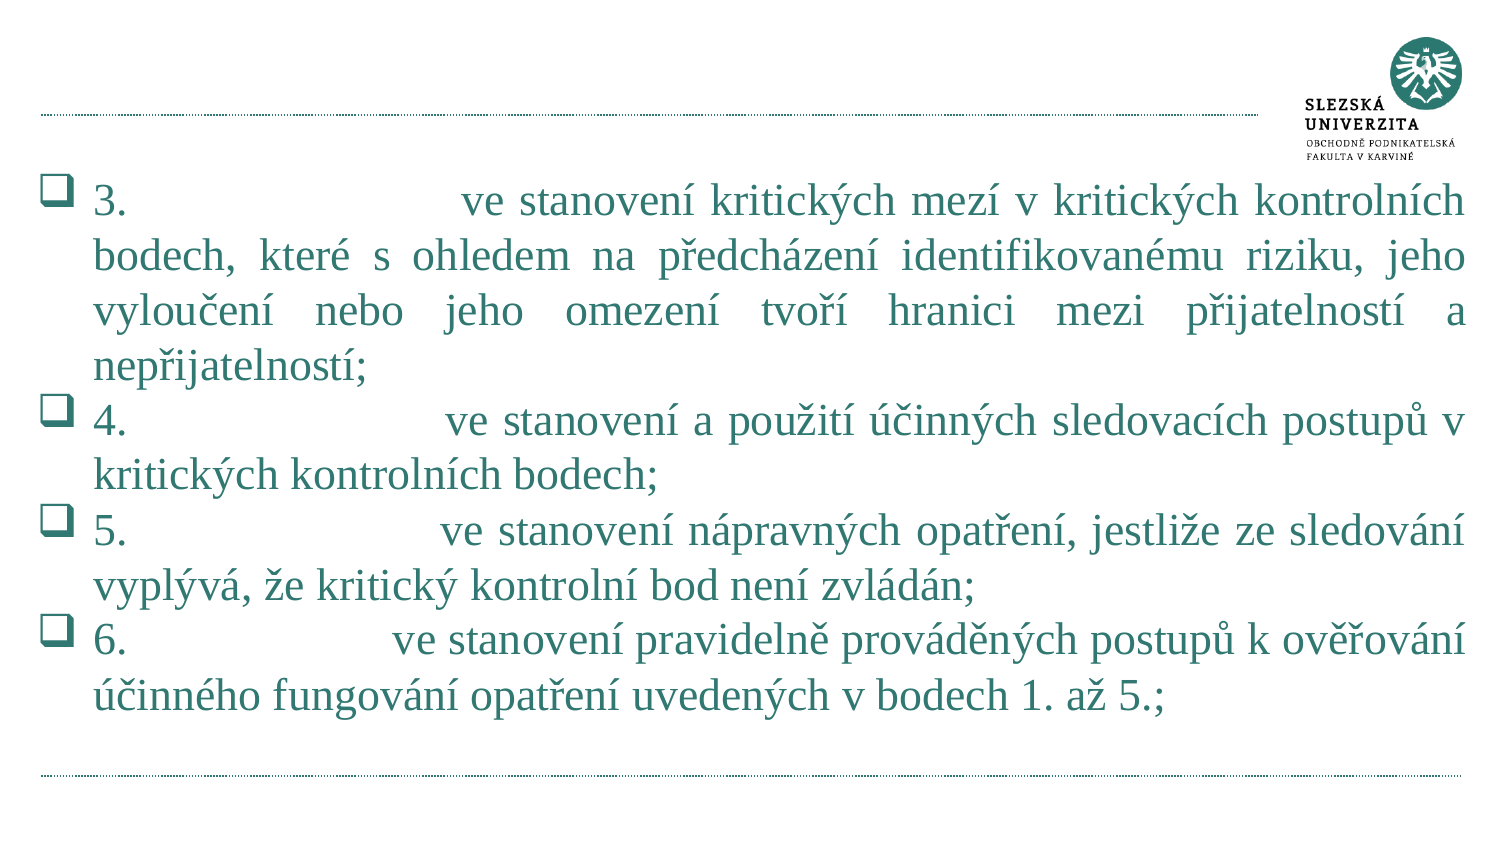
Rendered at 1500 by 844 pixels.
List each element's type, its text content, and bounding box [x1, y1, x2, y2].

text_box [0, 141, 1483, 307]
picture [1305, 37, 1462, 141]
text_box 3. ve stanovení kritických mezí v kritických kontrolních bodech, které s ohledem na předcházení identifikovanému riziku, jeho vyloučení nebo jeho omezení tvoří hranici mezi přijatelností a nepřijatelností; 4. ve stanovení a použití účinných sledovacích postupů v kritických kontrolních bodech; 5. ve stanovení nápravných opatření, jestliže ze sledování vyplývá, že kritický kontrolní bod není zvládán; 6. ve stanovení pravidelně prováděných postupů k ověřování účinného fungování opatření uvedených v bodech 1. až 5.; [22, 161, 1483, 827]
